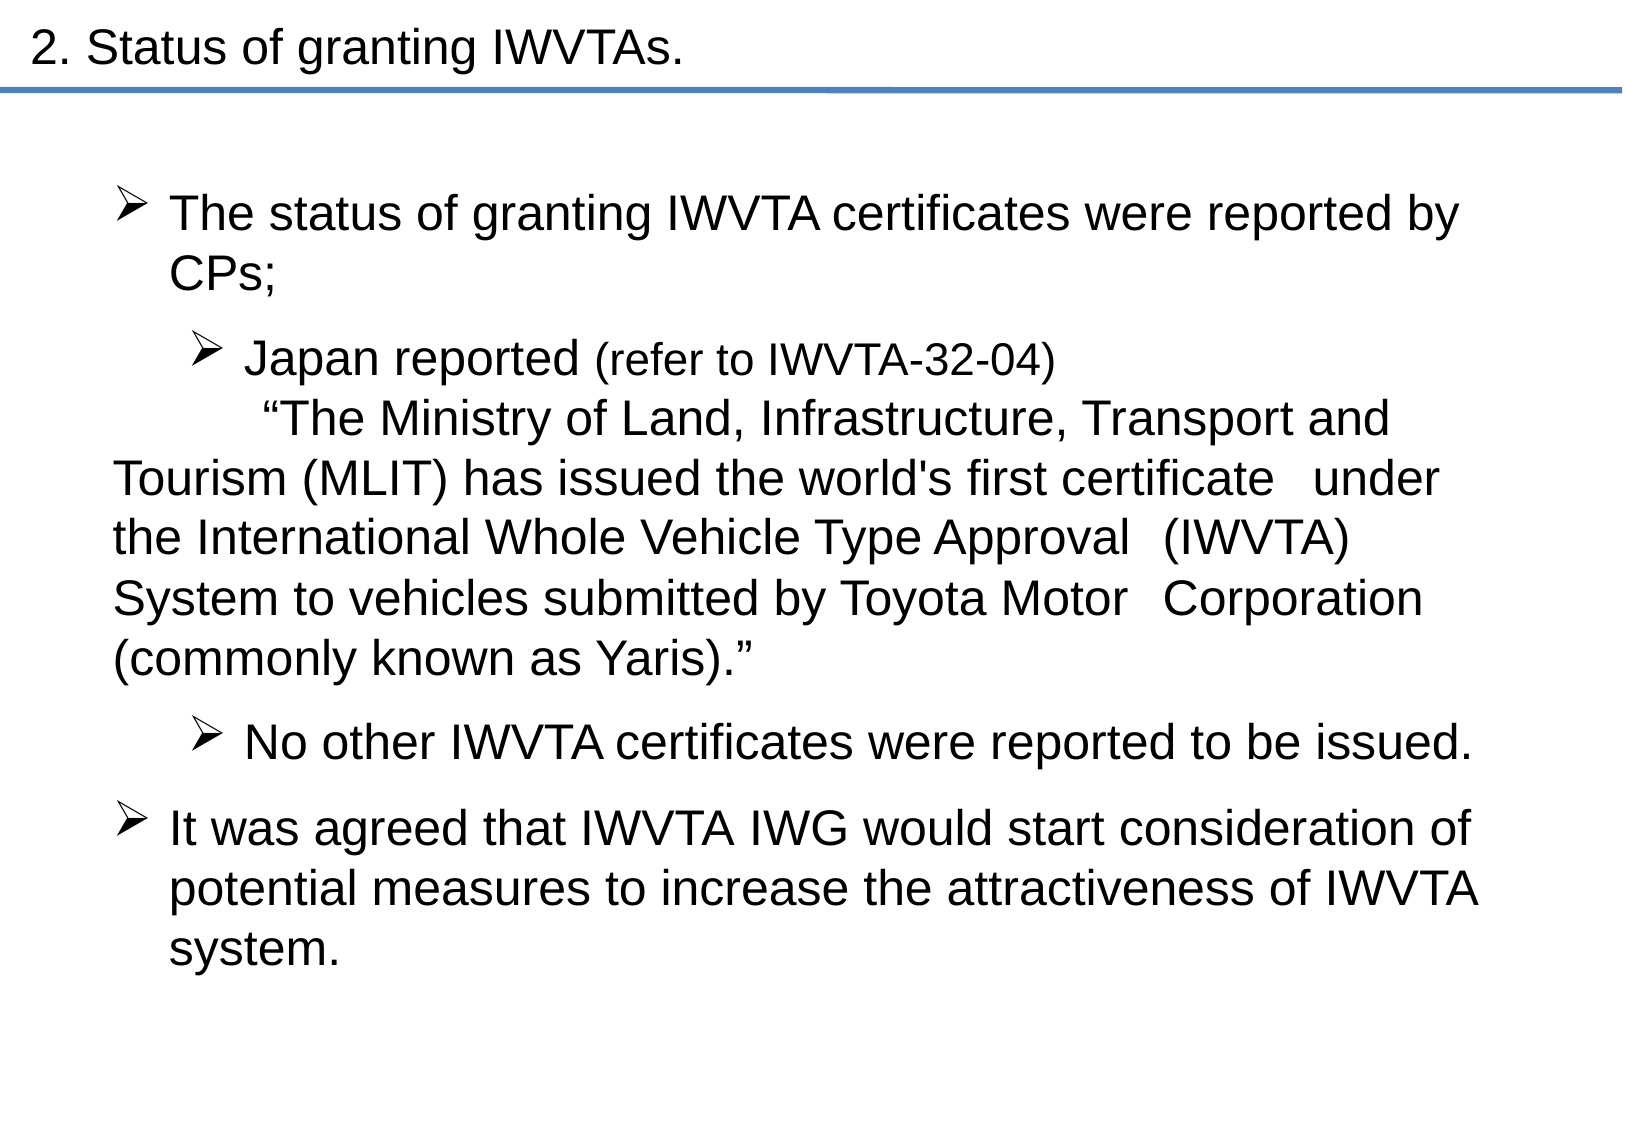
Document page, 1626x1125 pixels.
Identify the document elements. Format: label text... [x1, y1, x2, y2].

text_box 2. Status of granting IWVTAs. [15, 7, 742, 82]
text_box The status of granting IWVTA certificates were reported by CPs; Japan reported (refer to IWVTA-32-04) “The Ministry of Land, Infrastructure, Transport and Tourism (MLIT) has issued the world's first certificate under the International Whole Vehicle Type Approval (IWVTA) System to vehicles submitted by Toyota Motor Corporation (commonly known as Yaris).” No other IWVTA certificates were reported to be issued. It was agreed that IWVTA IWG would start consideration of potential measures to increase the attractiveness of IWVTA system. [97, 172, 1534, 983]
